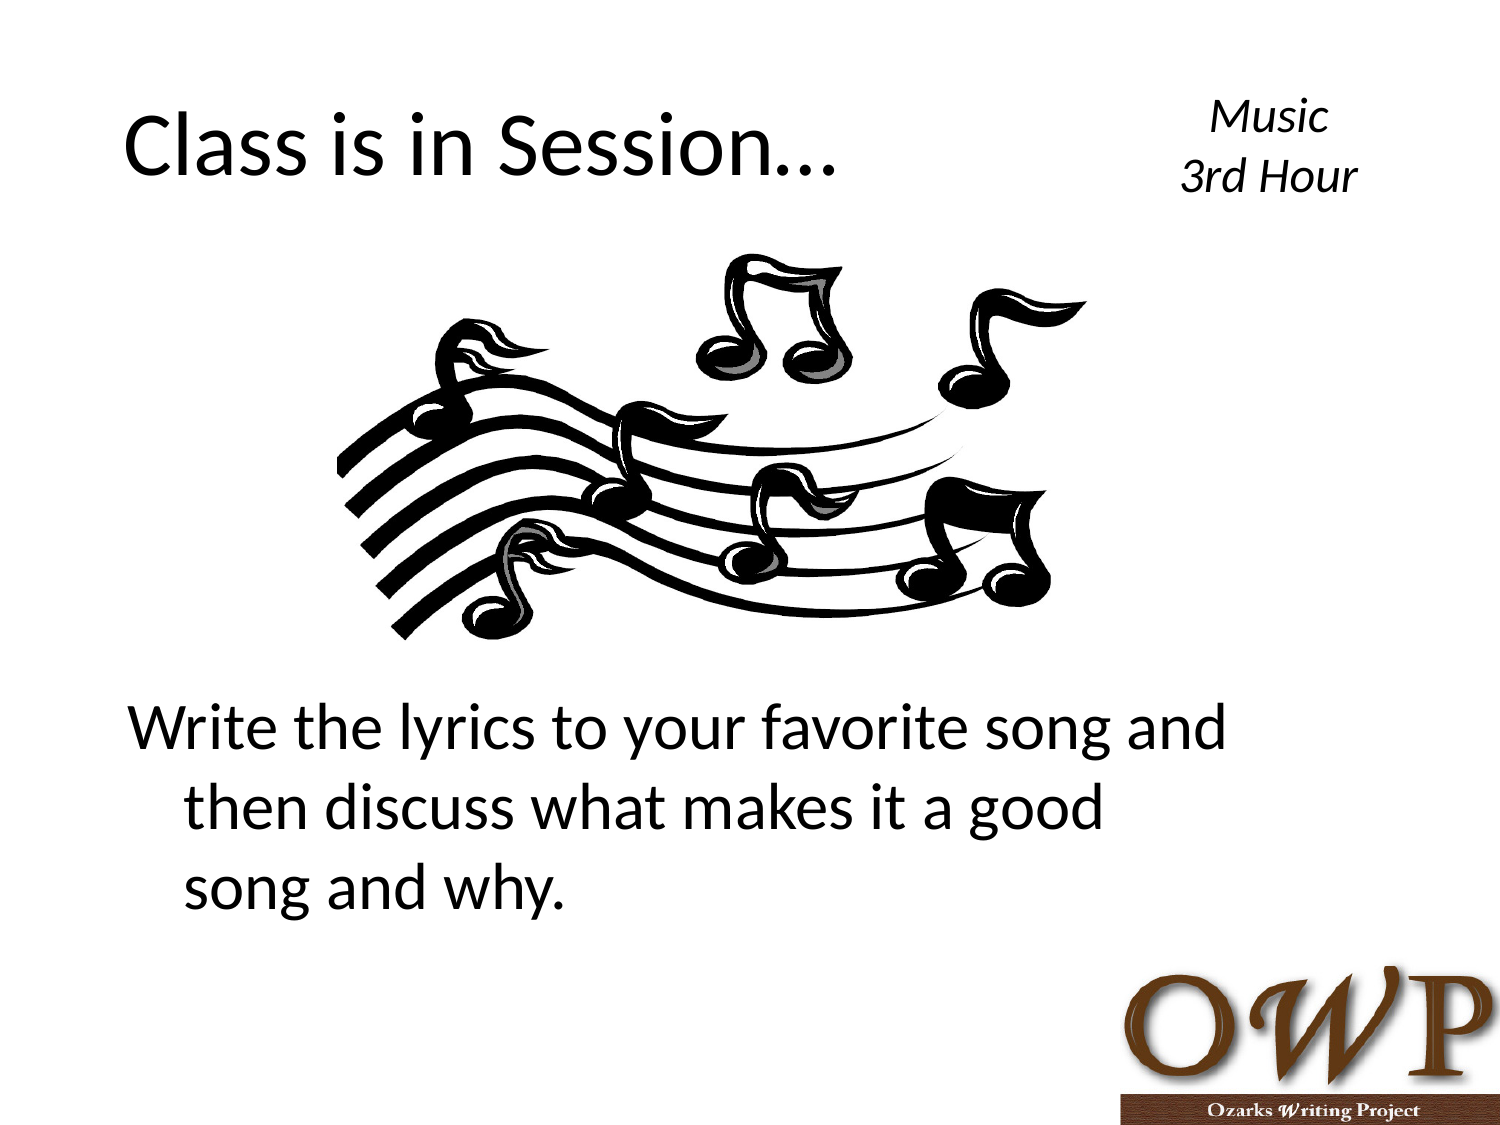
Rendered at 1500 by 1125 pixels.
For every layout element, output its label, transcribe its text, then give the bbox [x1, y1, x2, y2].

picture [1120, 957, 1500, 1125]
text_box Music 3rd Hour [1087, 74, 1450, 210]
picture [337, 249, 1088, 647]
list Write the lyrics to your favorite song and then discuss what makes it a good song and why. [112, 675, 1263, 1025]
title Class is in Session… [75, 45, 888, 233]
